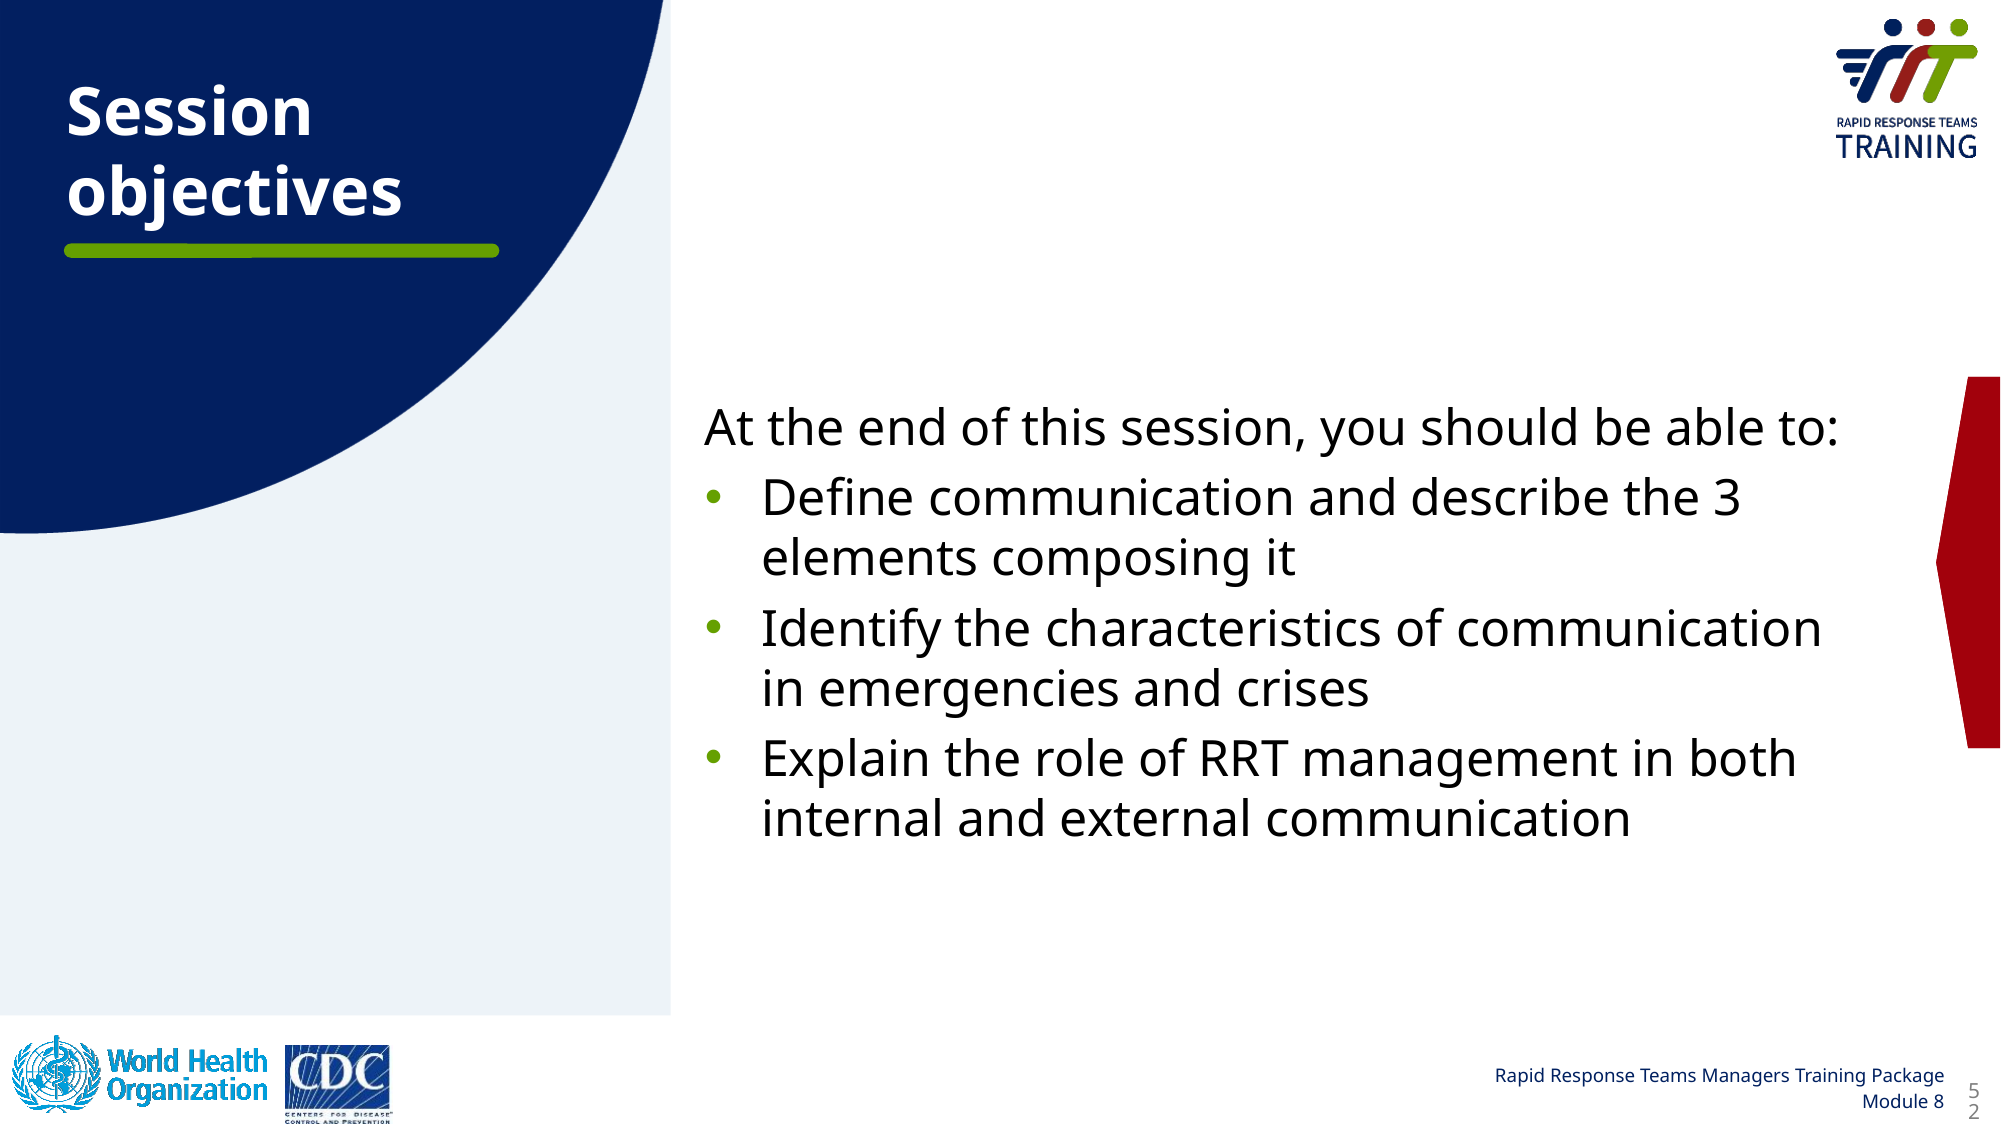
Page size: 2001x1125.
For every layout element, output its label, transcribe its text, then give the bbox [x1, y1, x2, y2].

text_box At the end of this session, you should be able to: Define communication and describe the 3 elements composing it Identify the characteristics of communication in emergencies and crises Explain the role of RRT management in both internal and external communication [697, 387, 1874, 855]
picture [34, 1058, 41, 1077]
text_box Session objectives [59, 61, 531, 237]
picture [28, 1054, 36, 1077]
text_box [1936, 376, 2000, 749]
picture [1835, 19, 1978, 167]
picture [38, 1092, 54, 1100]
picture [12, 1084, 46, 1113]
picture [285, 1045, 393, 1124]
picture [12, 1035, 53, 1067]
picture [43, 1088, 54, 1094]
picture [0, 0, 670, 538]
picture [46, 1056, 54, 1061]
picture [36, 1035, 267, 1113]
slide_number 52 [1953, 1070, 2000, 1124]
picture [50, 1109, 62, 1113]
picture [38, 1044, 53, 1052]
